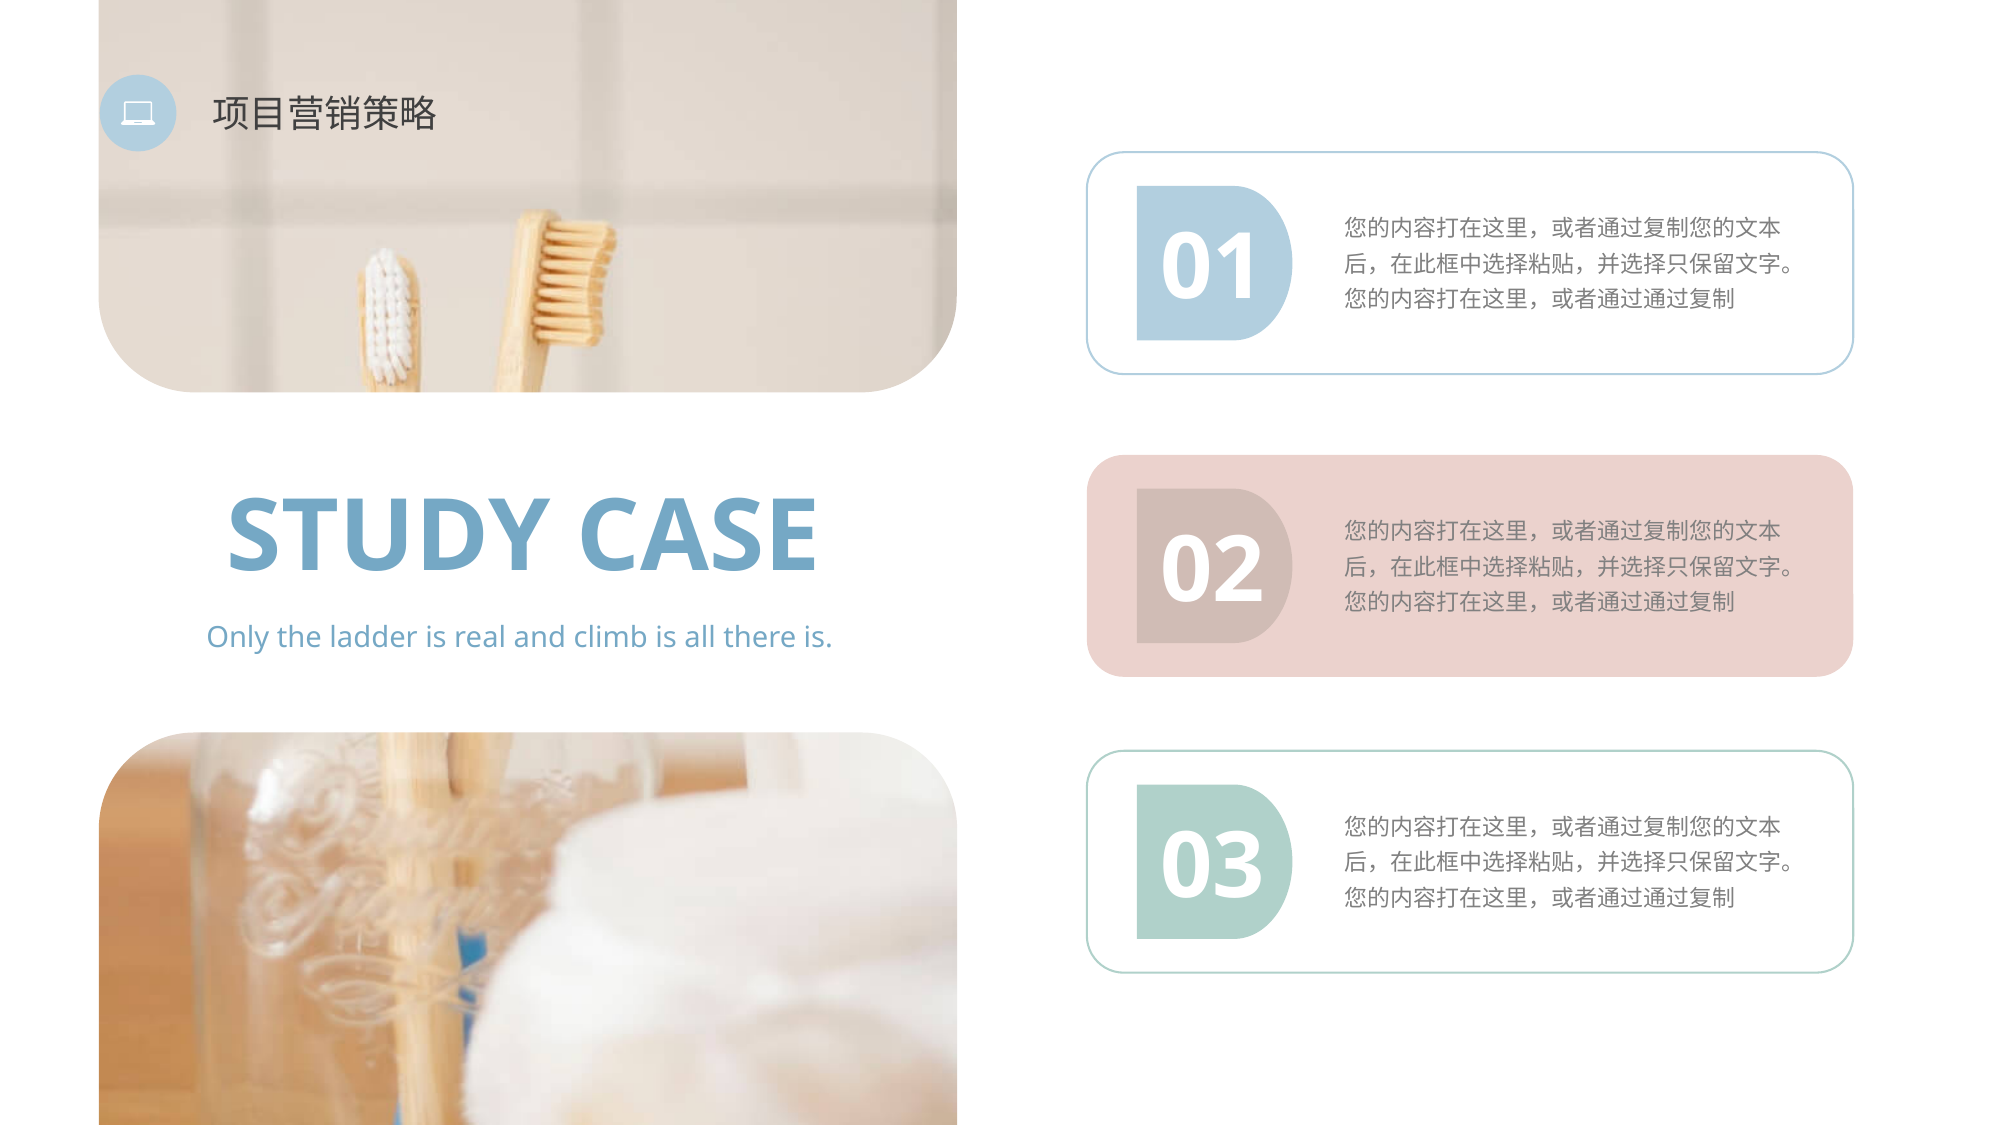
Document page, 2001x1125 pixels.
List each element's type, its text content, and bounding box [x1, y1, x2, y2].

text_box 项目营销策略 [197, 82, 582, 143]
text_box Only the ladder is real and climb is all there is. [172, 593, 875, 661]
text_box [97, 731, 959, 1125]
text_box [97, 0, 958, 394]
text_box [1086, 152, 1854, 375]
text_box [1086, 454, 1854, 677]
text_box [99, 74, 177, 152]
text_box STUDY CASE [140, 462, 907, 598]
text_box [1086, 750, 1854, 973]
